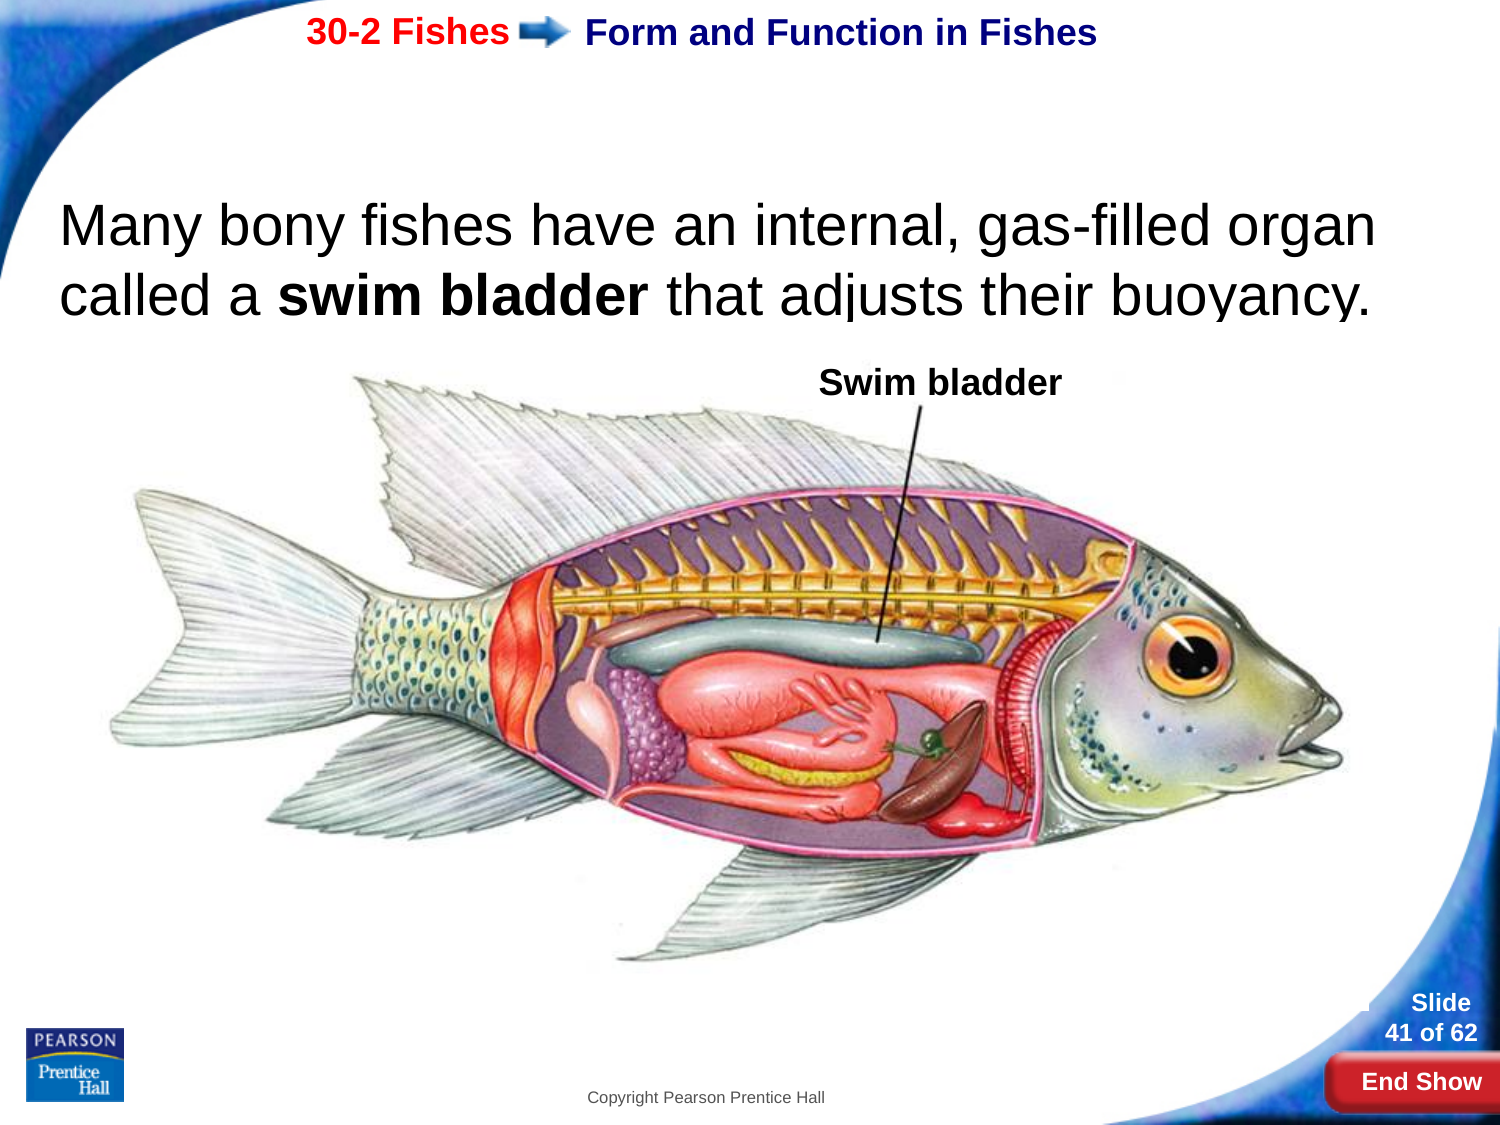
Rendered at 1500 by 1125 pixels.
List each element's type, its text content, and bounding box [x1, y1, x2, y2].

picture [0, 0, 1500, 1125]
title Form and Function in Fishes [569, 0, 1239, 76]
list Many bony fishes have an internal, gas-filled organ called a swim bladder that adjusts their buoyancy. [44, 179, 1463, 976]
footer Copyright Pearson Prentice Hall [468, 1078, 945, 1105]
